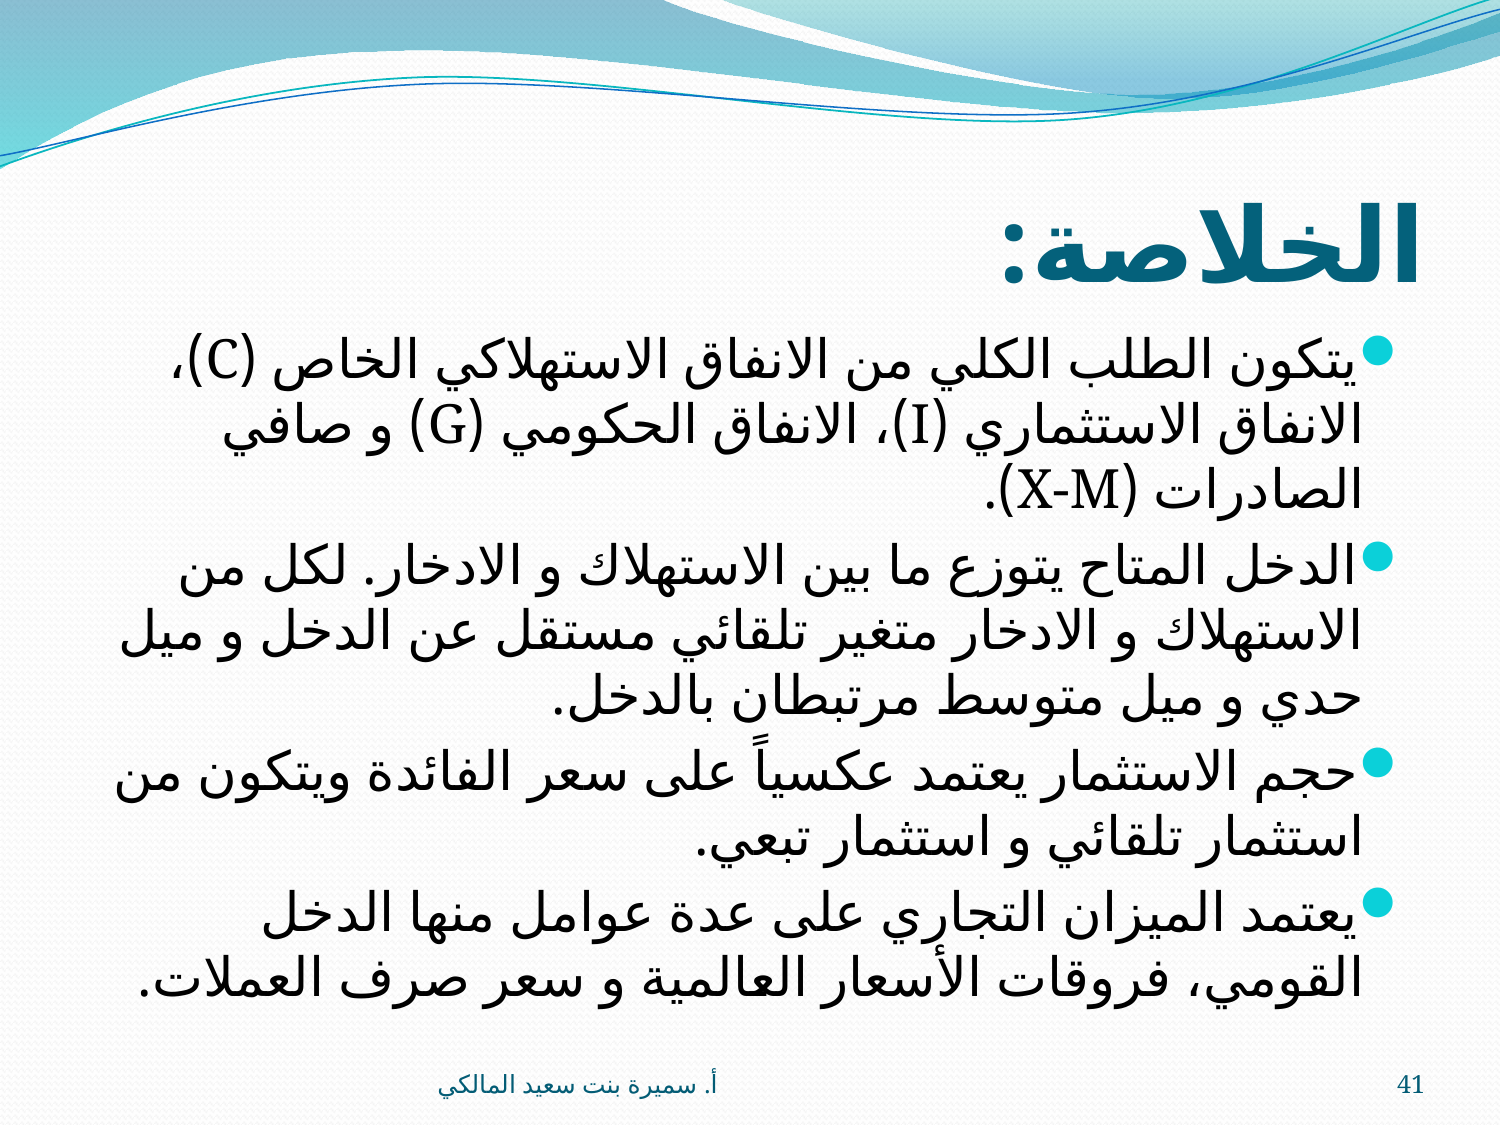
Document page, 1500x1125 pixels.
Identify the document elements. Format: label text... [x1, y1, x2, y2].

title الخلاصة: [75, 115, 1425, 303]
slide_number 41 [1299, 1042, 1425, 1103]
list يتكون الطلب الكلي من الانفاق الاستهلاكي الخاص (C)، الانفاق الاستثماري (I)، الانفاق الحكومي (G) و صافي الصادرات (X-M). الدخل المتاح يتوزع ما بين الاستهلاك و الادخار. لكل من الاستهلاك و الادخار متغير تلقائي مستقل عن الدخل و ميل حدي و ميل متوسط مرتبطان بالدخل. حجم الاستثمار يعتمد عكسياً على سعر الفائدة ويتكون من استثمار تلقائي و استثمار تبعي. يعتمد الميزان التجاري على عدة عوامل منها الدخل القومي، فروقات الأسعار العالمية و سعر صرف العملات. [75, 317, 1425, 1038]
footer أ. سميرة بنت سعيد المالكي [437, 1042, 988, 1103]
